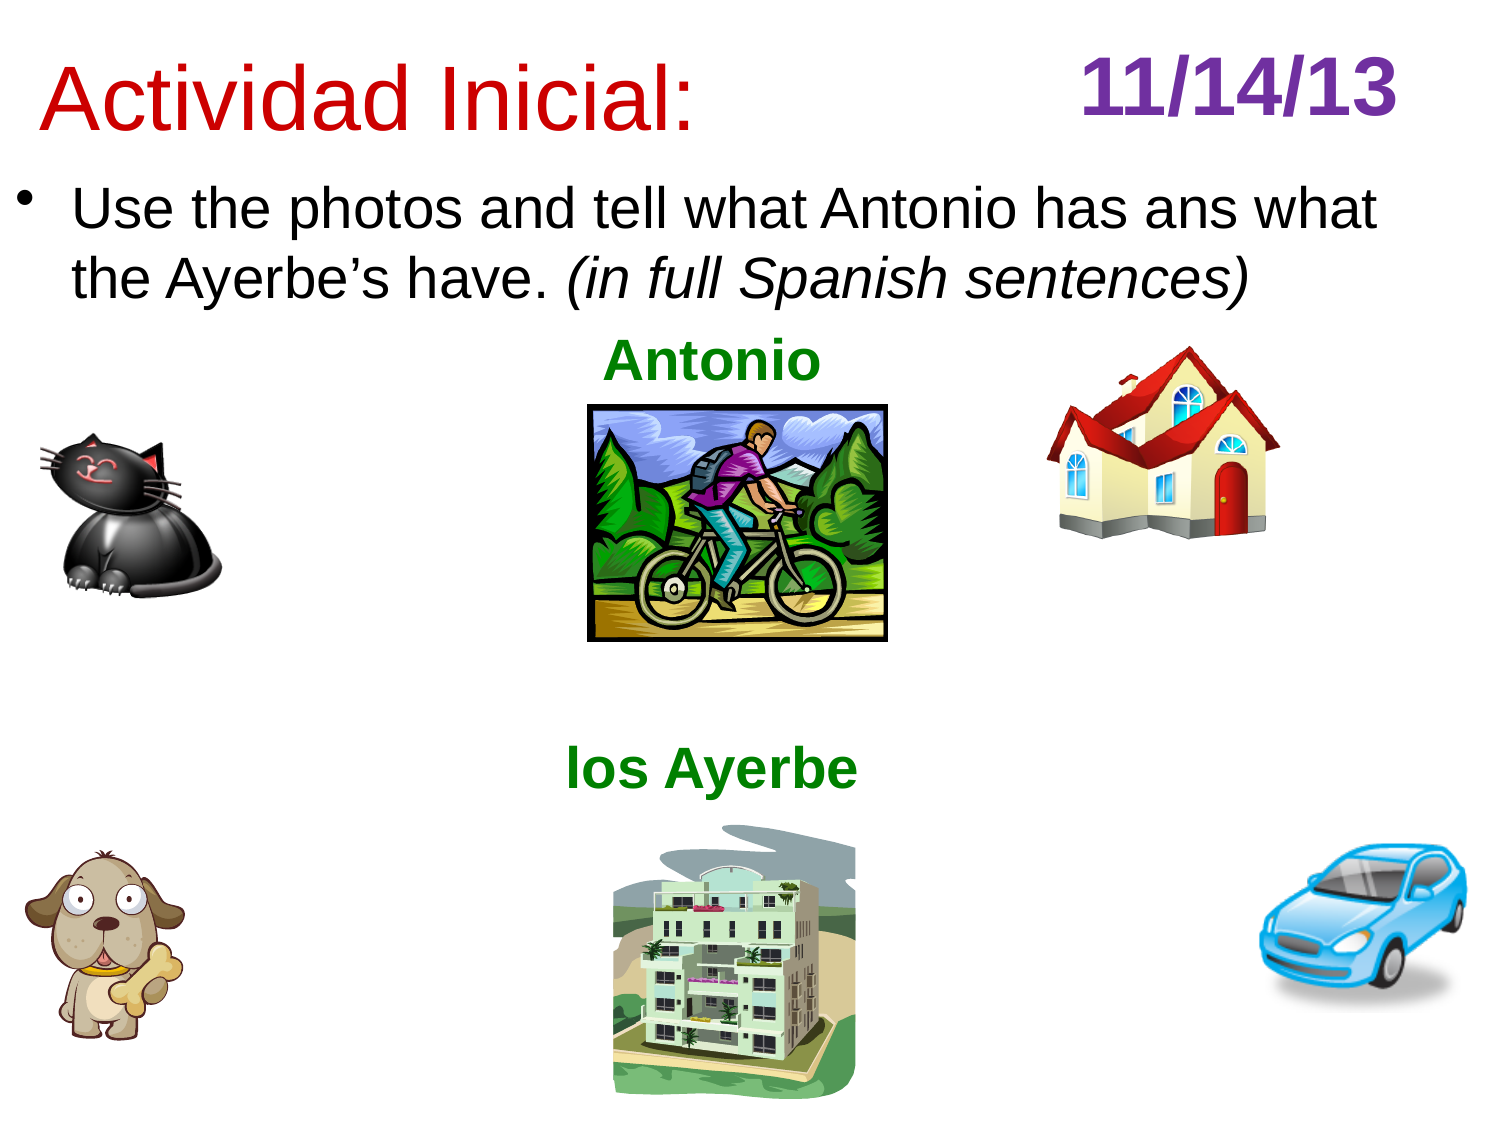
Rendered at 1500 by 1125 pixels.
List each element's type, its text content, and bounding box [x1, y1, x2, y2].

picture [37, 424, 226, 613]
text_box 11/14/13 [1064, 24, 1414, 140]
picture [1249, 787, 1476, 1013]
picture [587, 399, 893, 647]
title Actividad Inicial: [24, 0, 1375, 162]
picture [612, 823, 857, 1101]
picture [24, 849, 186, 1041]
picture [1037, 312, 1288, 563]
list Use the photos and tell what Antonio has ans what the Ayerbe’s have. (in full Spanish sentences) Antonio los Ayerbe [0, 162, 1425, 1100]
